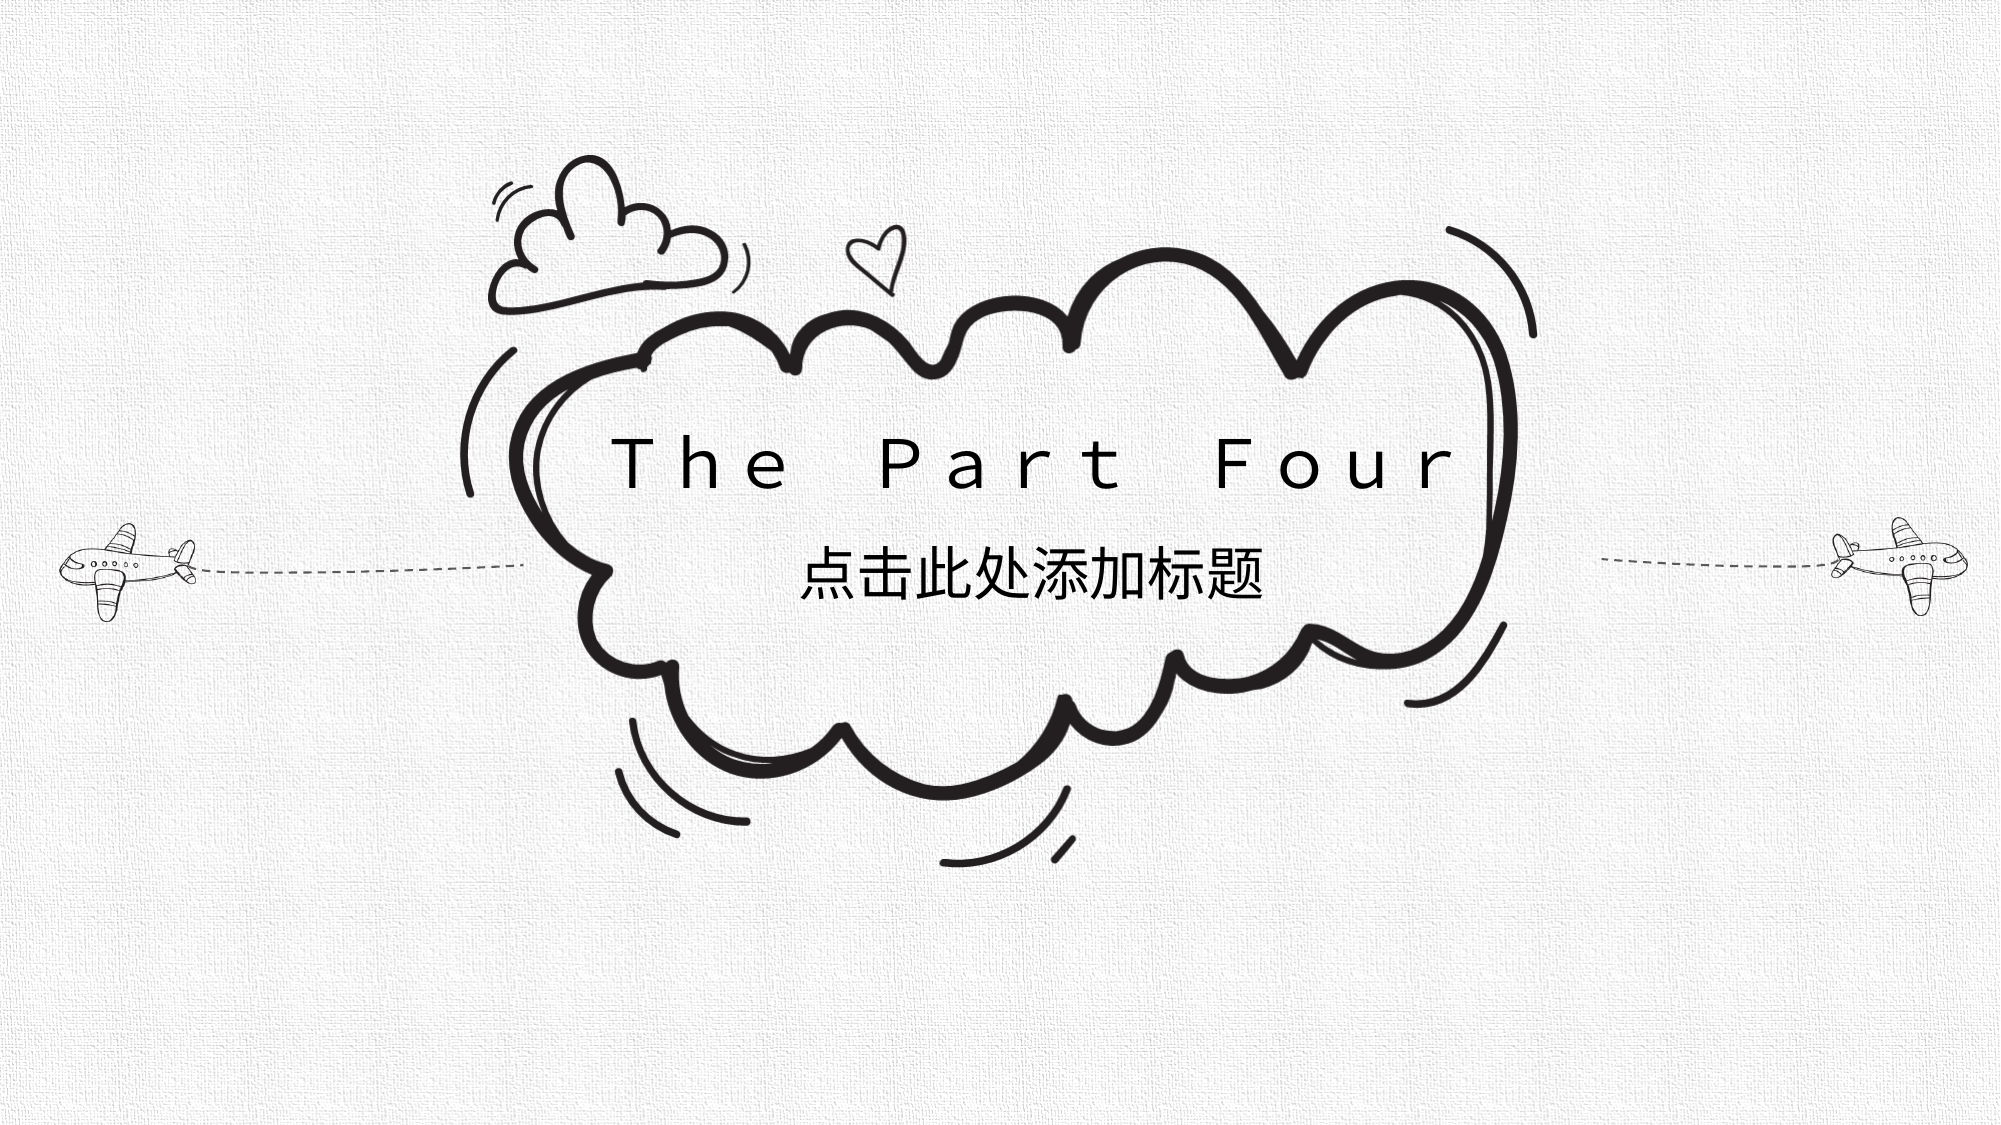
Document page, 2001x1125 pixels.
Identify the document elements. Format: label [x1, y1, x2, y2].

text_box [1601, 517, 1968, 616]
picture [0, 0, 2001, 1125]
text_box [59, 523, 524, 622]
